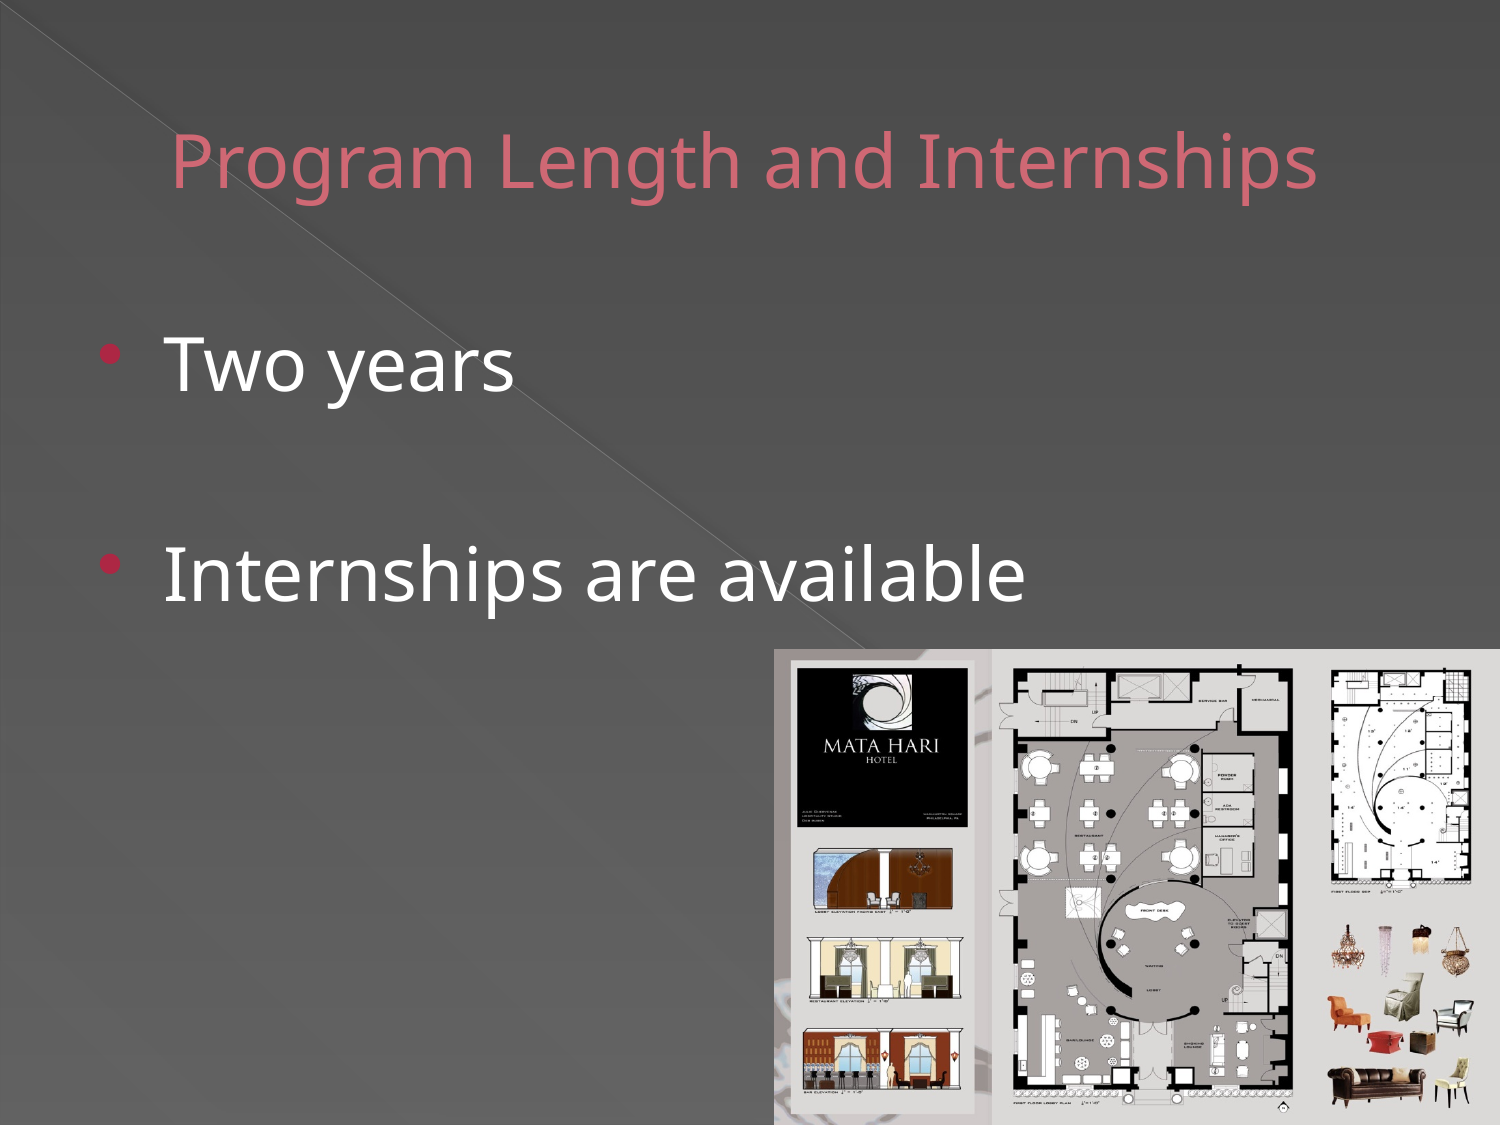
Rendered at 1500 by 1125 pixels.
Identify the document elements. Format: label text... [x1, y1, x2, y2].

list Two years Internships are available [75, 308, 1425, 1059]
title Program Length and Internships [75, 43, 1425, 274]
picture [774, 649, 1500, 1125]
